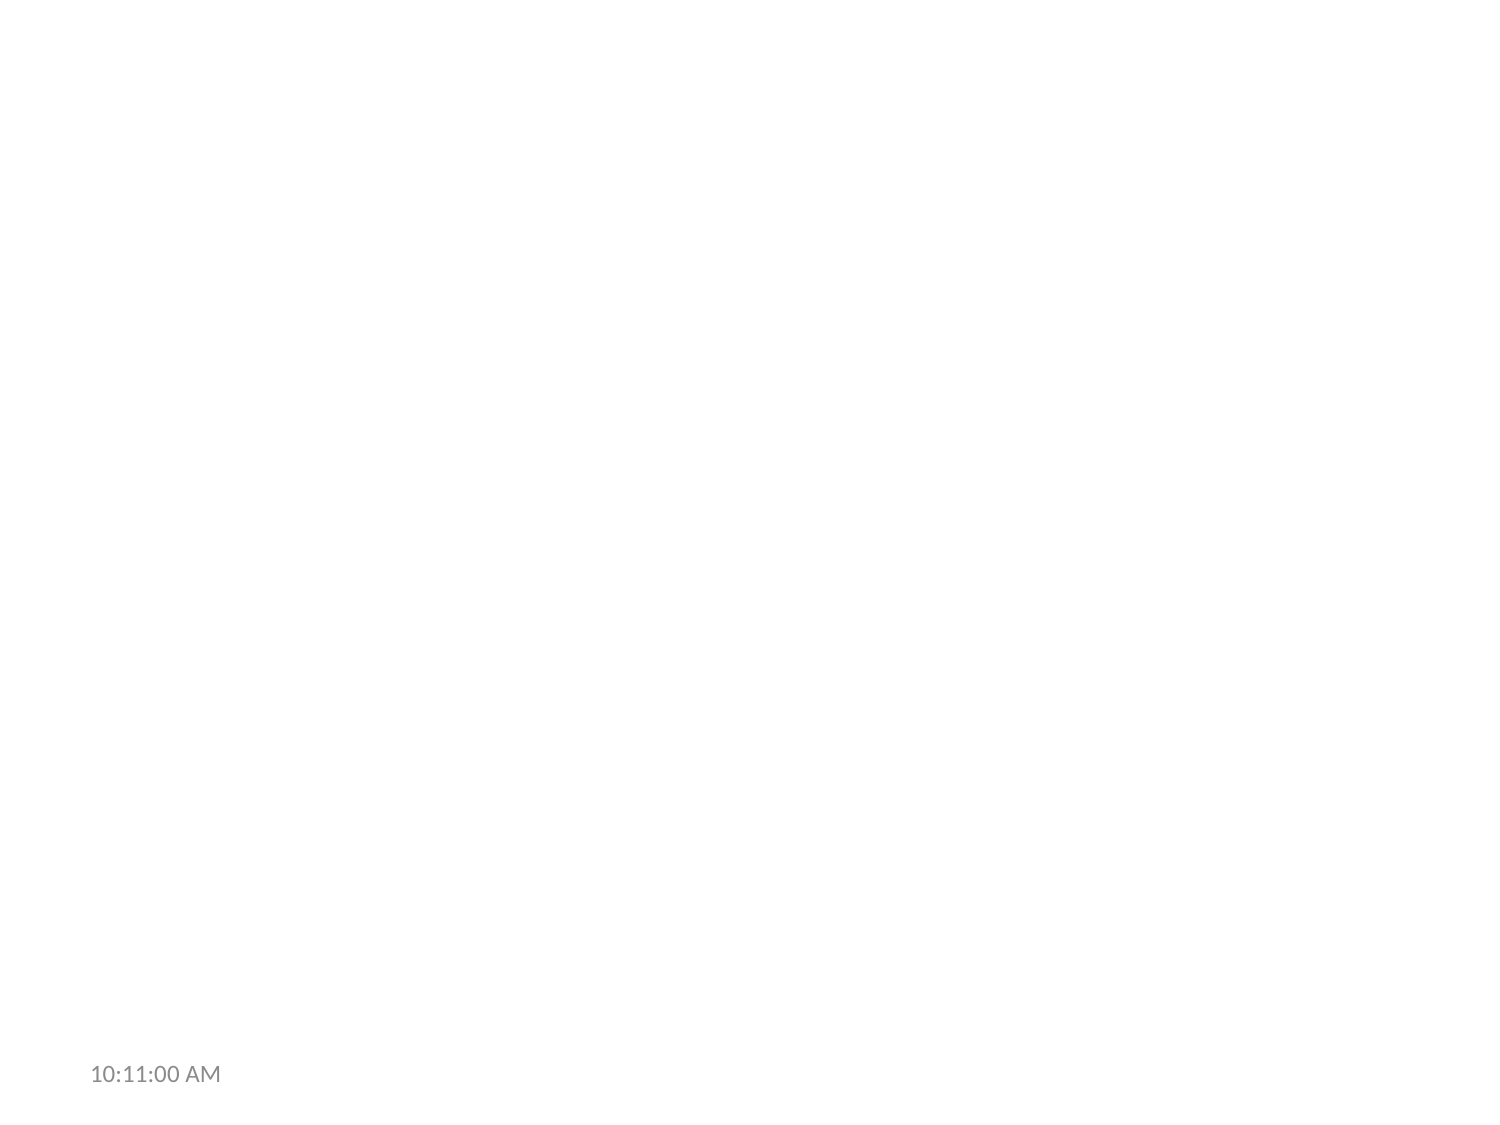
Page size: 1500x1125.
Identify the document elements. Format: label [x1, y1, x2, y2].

slide_number [75, 1042, 425, 1103]
